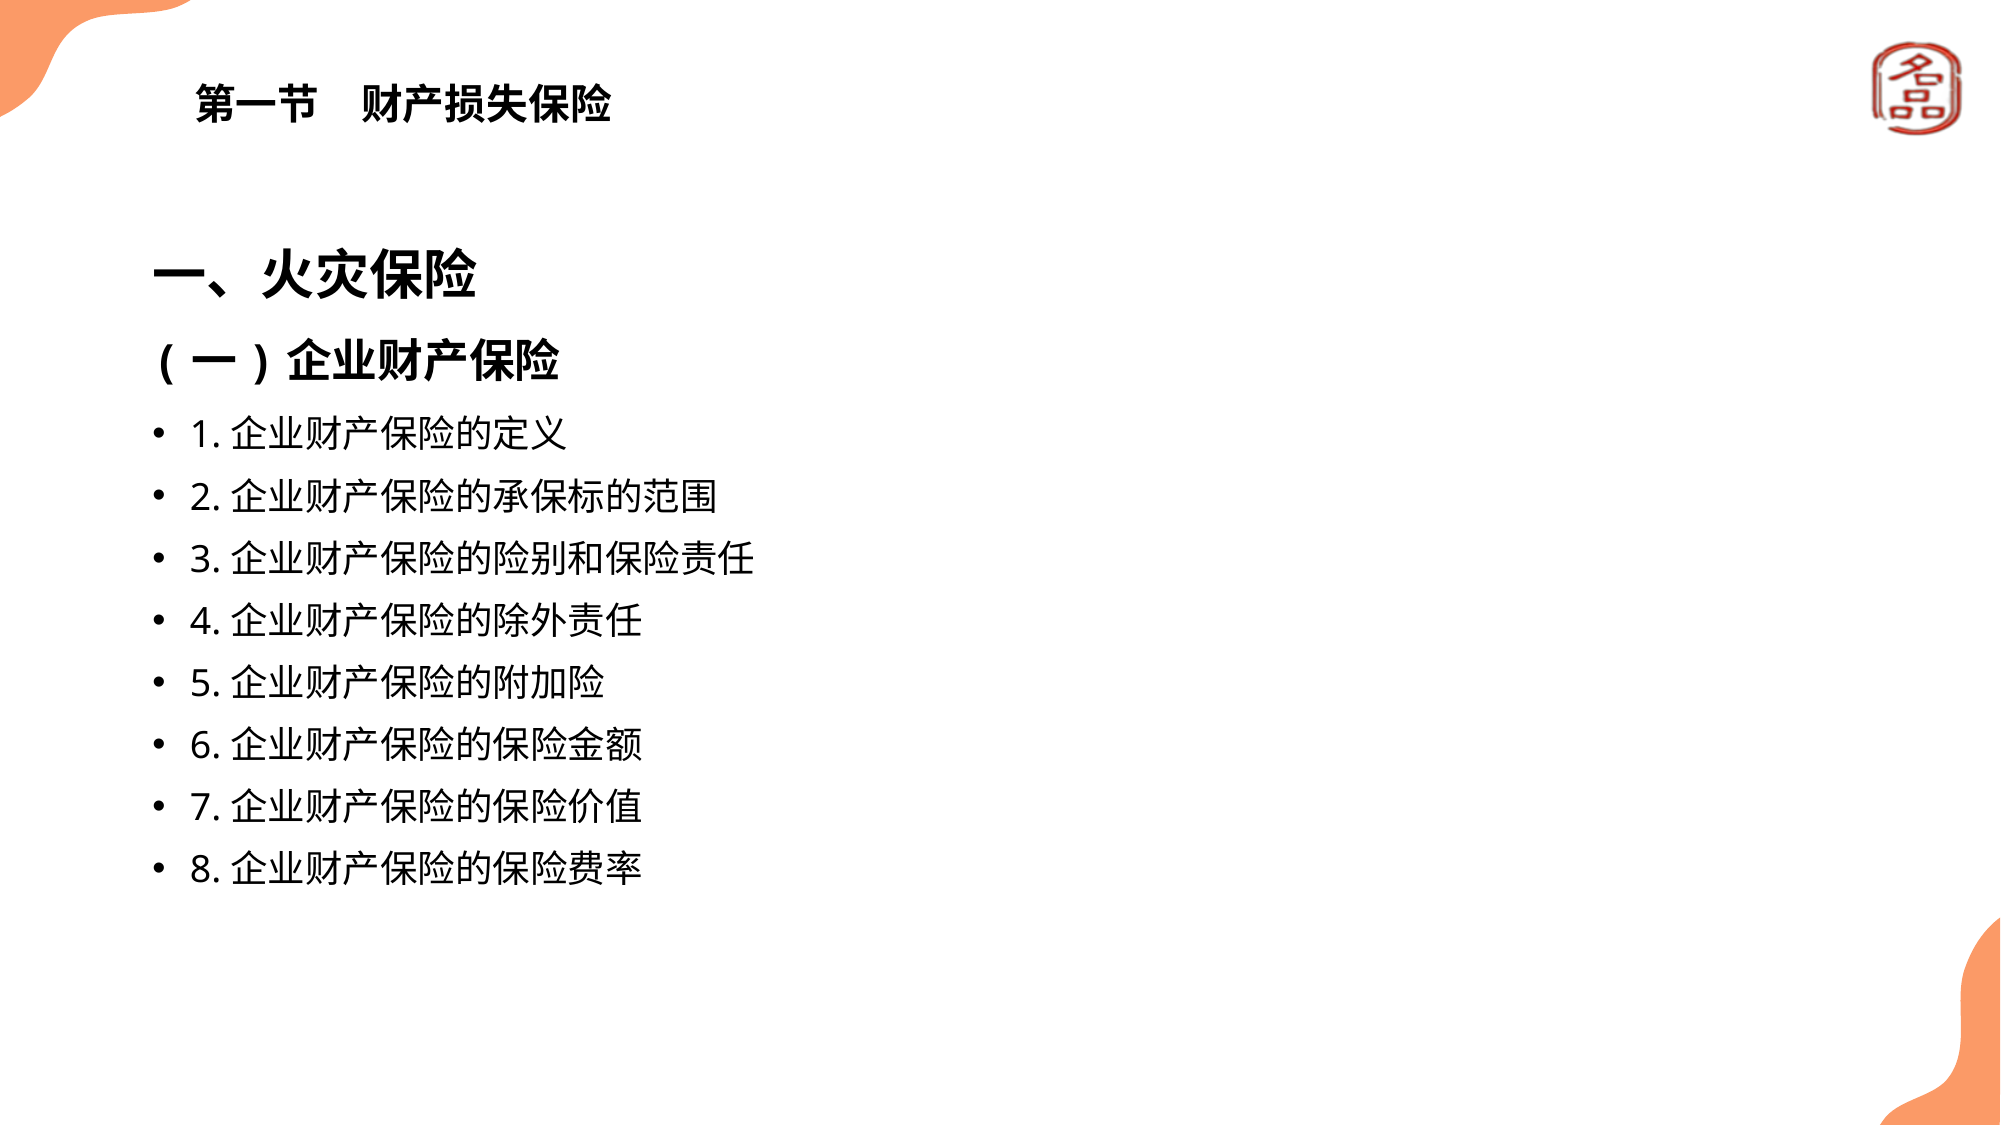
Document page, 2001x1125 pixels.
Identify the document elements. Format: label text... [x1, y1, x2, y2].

list 一、火灾保险 (一)企业财产保险 1.企业财产保险的定义 2.企业财产保险的承保标的范围 3.企业财产保险的险别和保险责任 4.企业财产保险的除外责任 5.企业财产保险的附加险 6.企业财产保险的保险金额 7.企业财产保险的保险价值 8.企业财产保险的保险费率 [137, 217, 1863, 1031]
title 第一节 财产损失保险 [137, 60, 1863, 152]
picture [1861, 10, 1990, 147]
